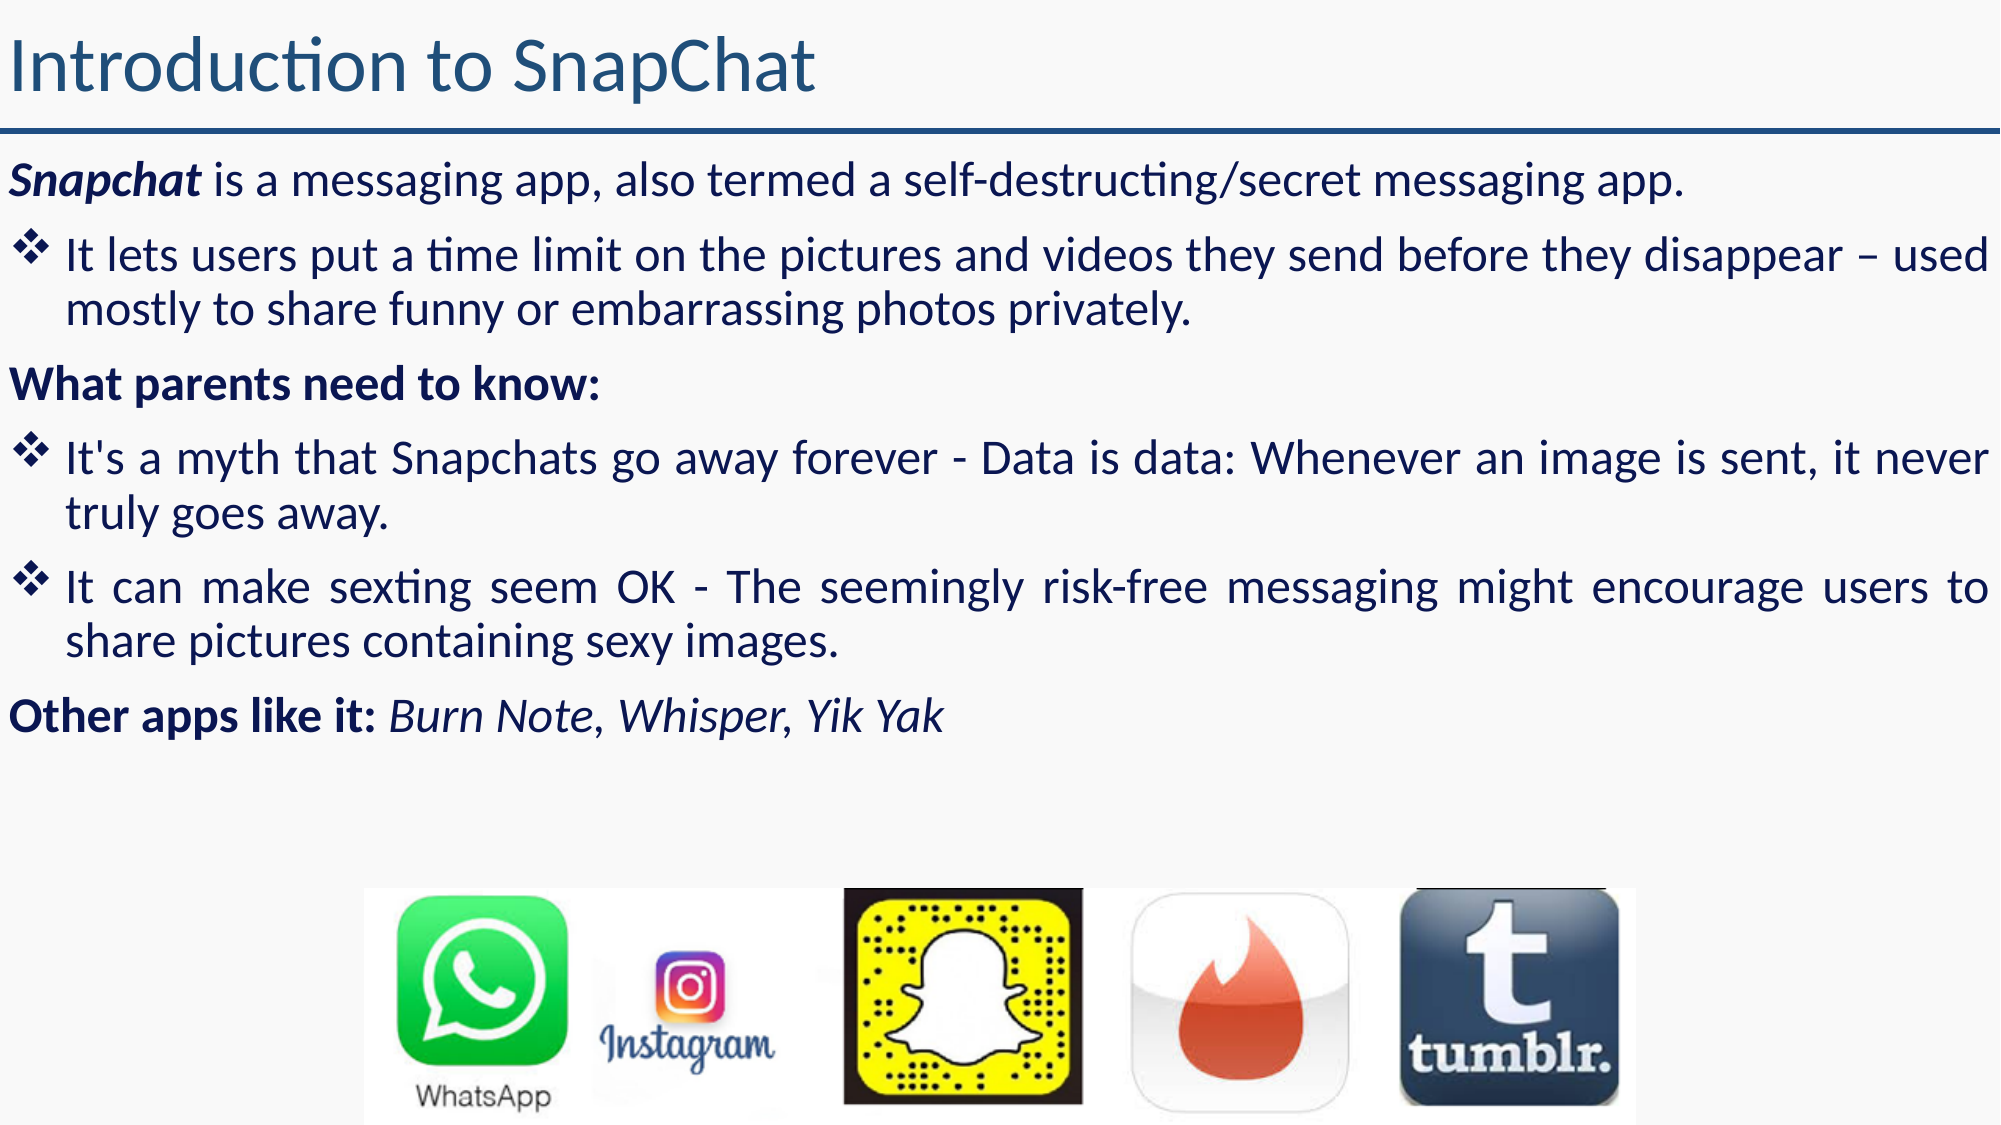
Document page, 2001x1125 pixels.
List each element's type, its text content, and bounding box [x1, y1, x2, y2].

title Introduction to SnapChat [0, 0, 2000, 131]
picture [364, 888, 1636, 1125]
list Snapchat is a messaging app, also termed a self-destructing/secret messaging app. It lets users put a time limit on the pictures and videos they send before they disappear – used mostly to share funny or embarrassing photos privately. What parents need to know: It's a myth that Snapchats go away forever - Data is data: Whenever an image is sent, it never truly goes away. It can make sexting seem OK - The seemingly risk-free messaging might encourage users to share pictures containing sexy images. Other apps like it: Burn Note, Whisper, Yik Yak [0, 144, 2000, 1111]
